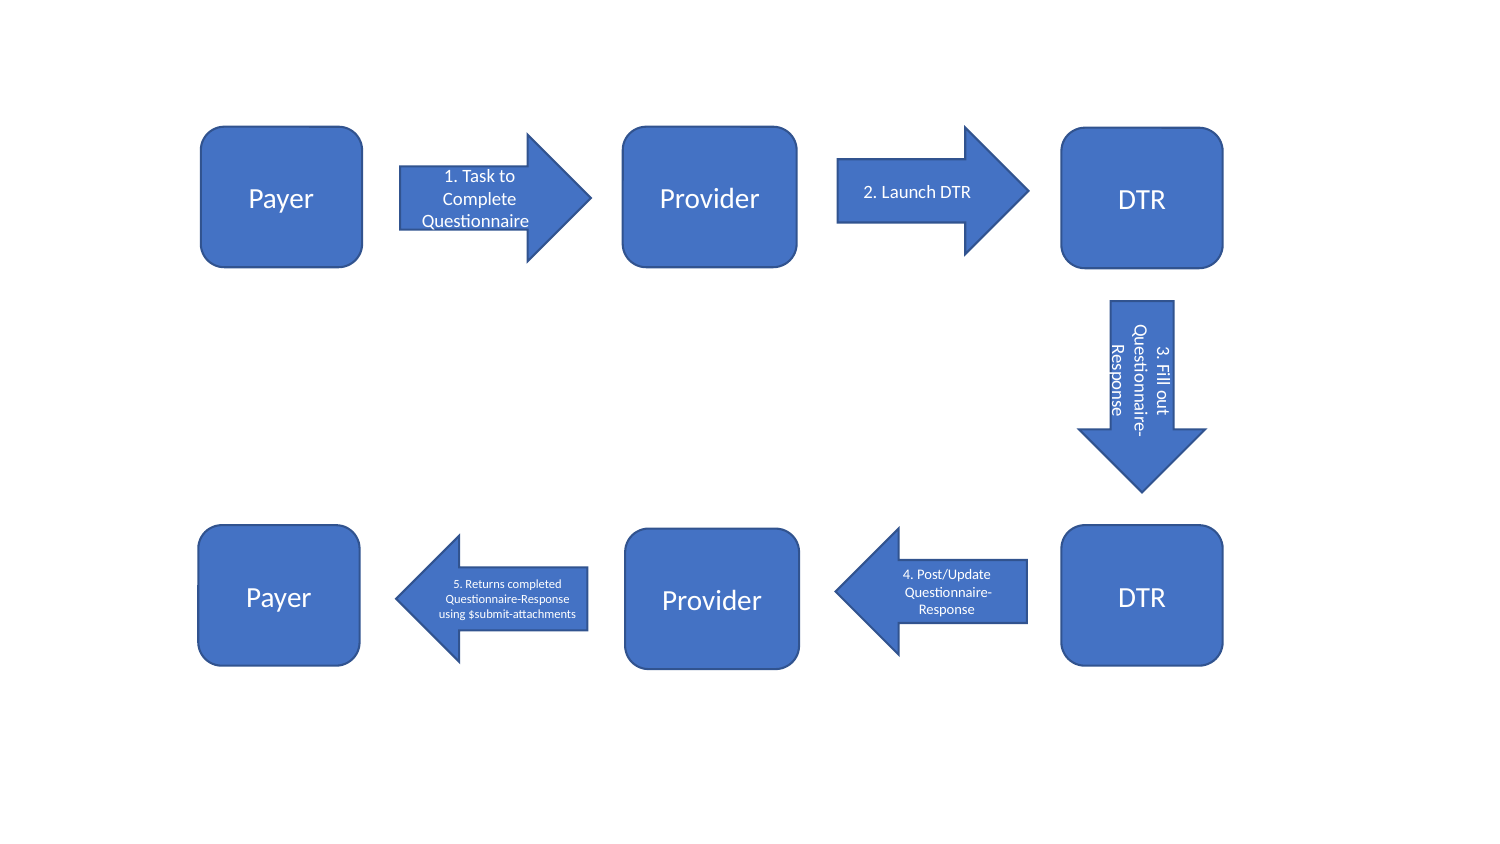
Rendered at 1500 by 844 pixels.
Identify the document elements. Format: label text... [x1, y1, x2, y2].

text_box Payer [198, 525, 360, 666]
text_box Provider [622, 126, 797, 268]
text_box DTR [1061, 525, 1223, 666]
text_box 5. Returns completed Questionnaire-Response using $submit-attachments [396, 535, 588, 662]
text_box Provider [625, 528, 800, 670]
text_box 3. Fill out Questionnaire- Response [1079, 301, 1206, 493]
text_box 1. Task to Complete Questionnaire [400, 134, 591, 262]
text_box Payer [200, 126, 363, 268]
text_box DTR [1061, 127, 1223, 269]
text_box 2. Launch DTR [837, 127, 1029, 255]
text_box 4. Post/Update Questionnaire- Response [835, 528, 1027, 655]
